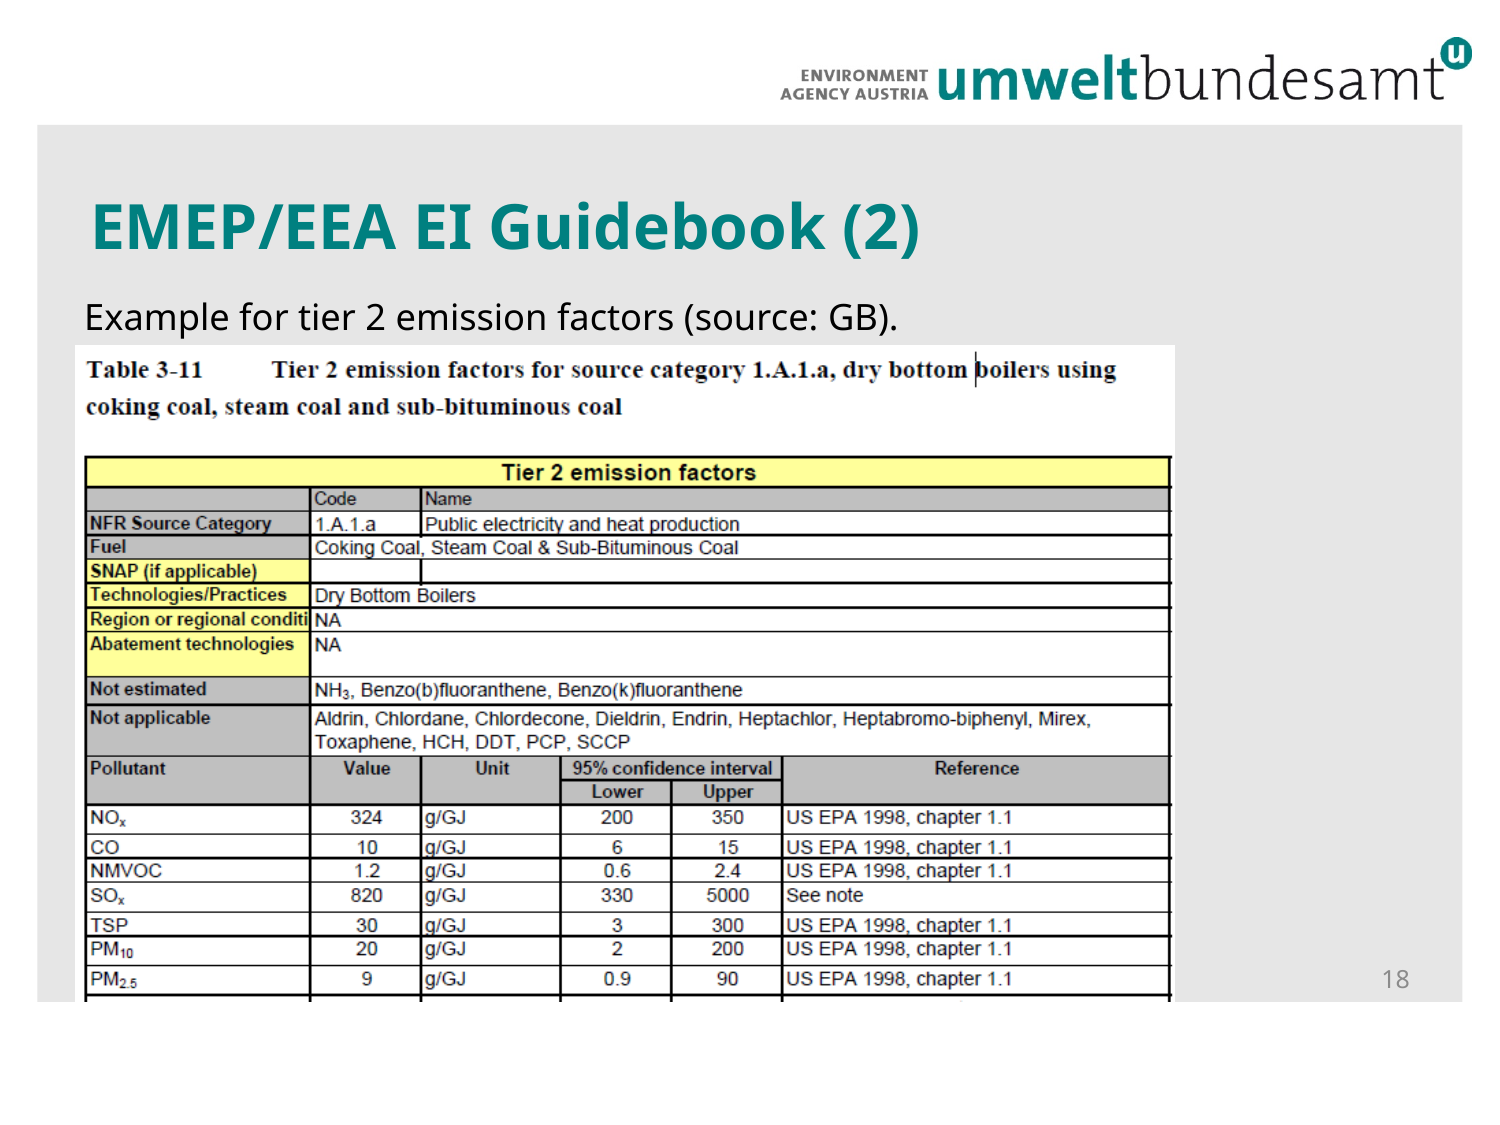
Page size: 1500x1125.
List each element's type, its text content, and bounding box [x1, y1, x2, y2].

list Example for tier 2 emission factors (source: GB). [69, 282, 1420, 346]
picture [780, 37, 1472, 100]
title EMEP/EEA EI Guidebook (2) [75, 171, 1425, 279]
slide_number 18 [1179, 960, 1425, 1002]
picture [74, 345, 1175, 1003]
